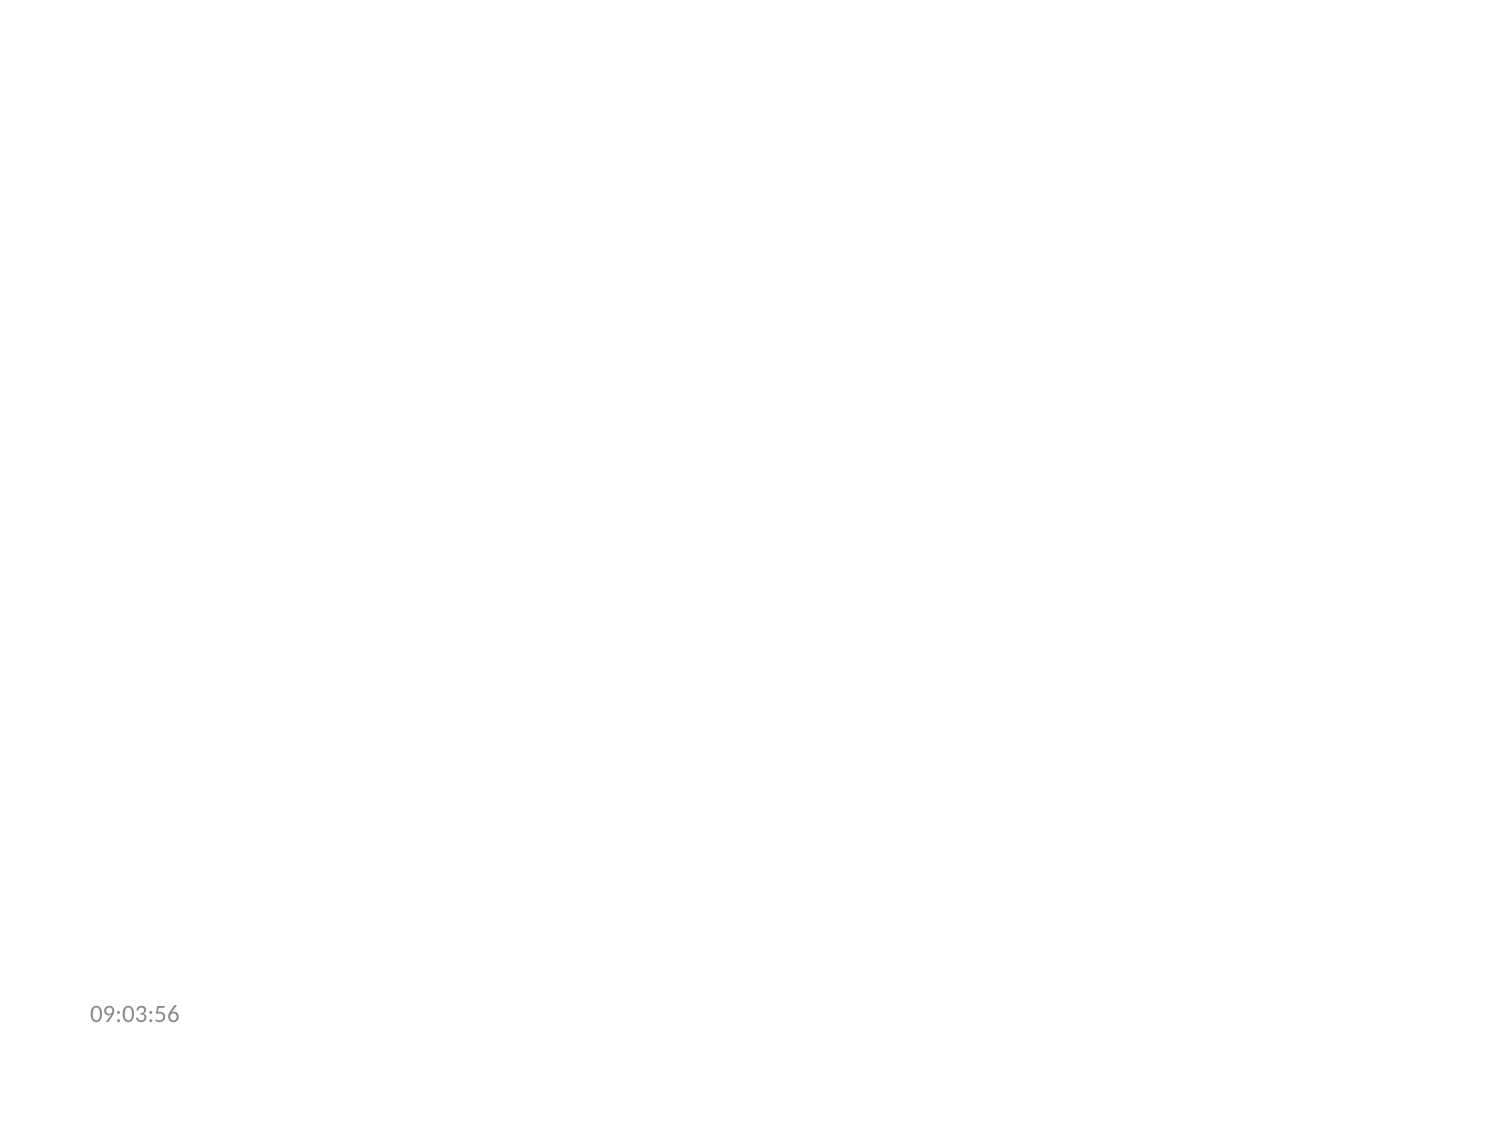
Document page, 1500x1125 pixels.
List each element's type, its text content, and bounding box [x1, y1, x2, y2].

text_box 15:35:09 [75, 982, 425, 1043]
